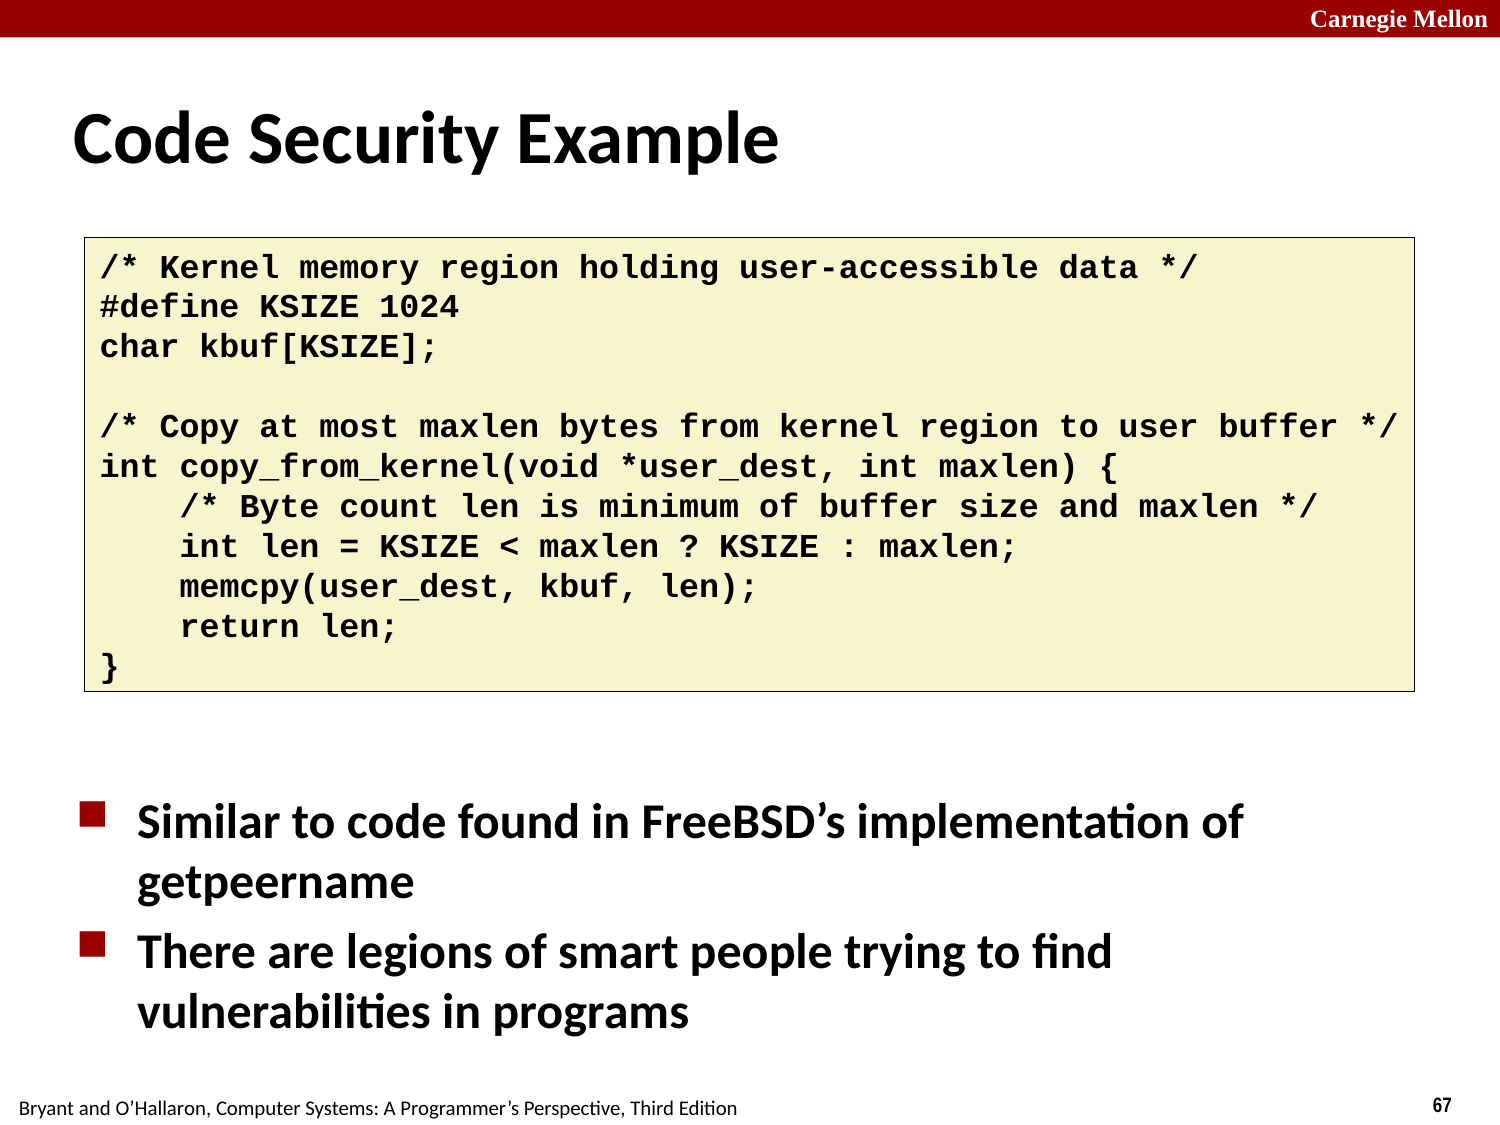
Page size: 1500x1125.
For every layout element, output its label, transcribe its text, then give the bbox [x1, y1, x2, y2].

list Similar to code found in FreeBSD’s implementation of getpeername There are legions of smart people trying to find vulnerabilities in programs [65, 780, 1429, 1051]
text_box /* Kernel memory region holding user-accessible data */ #define KSIZE 1024 char kbuf[KSIZE]; /* Copy at most maxlen bytes from kernel region to user buffer */ int copy_from_kernel(void *user_dest, int maxlen) { /* Byte count len is minimum of buffer size and maxlen */ int len = KSIZE < maxlen ? KSIZE : maxlen; memcpy(user_dest, kbuf, len); return len; } [84, 237, 1415, 692]
title Code Security Example [58, 71, 1305, 197]
